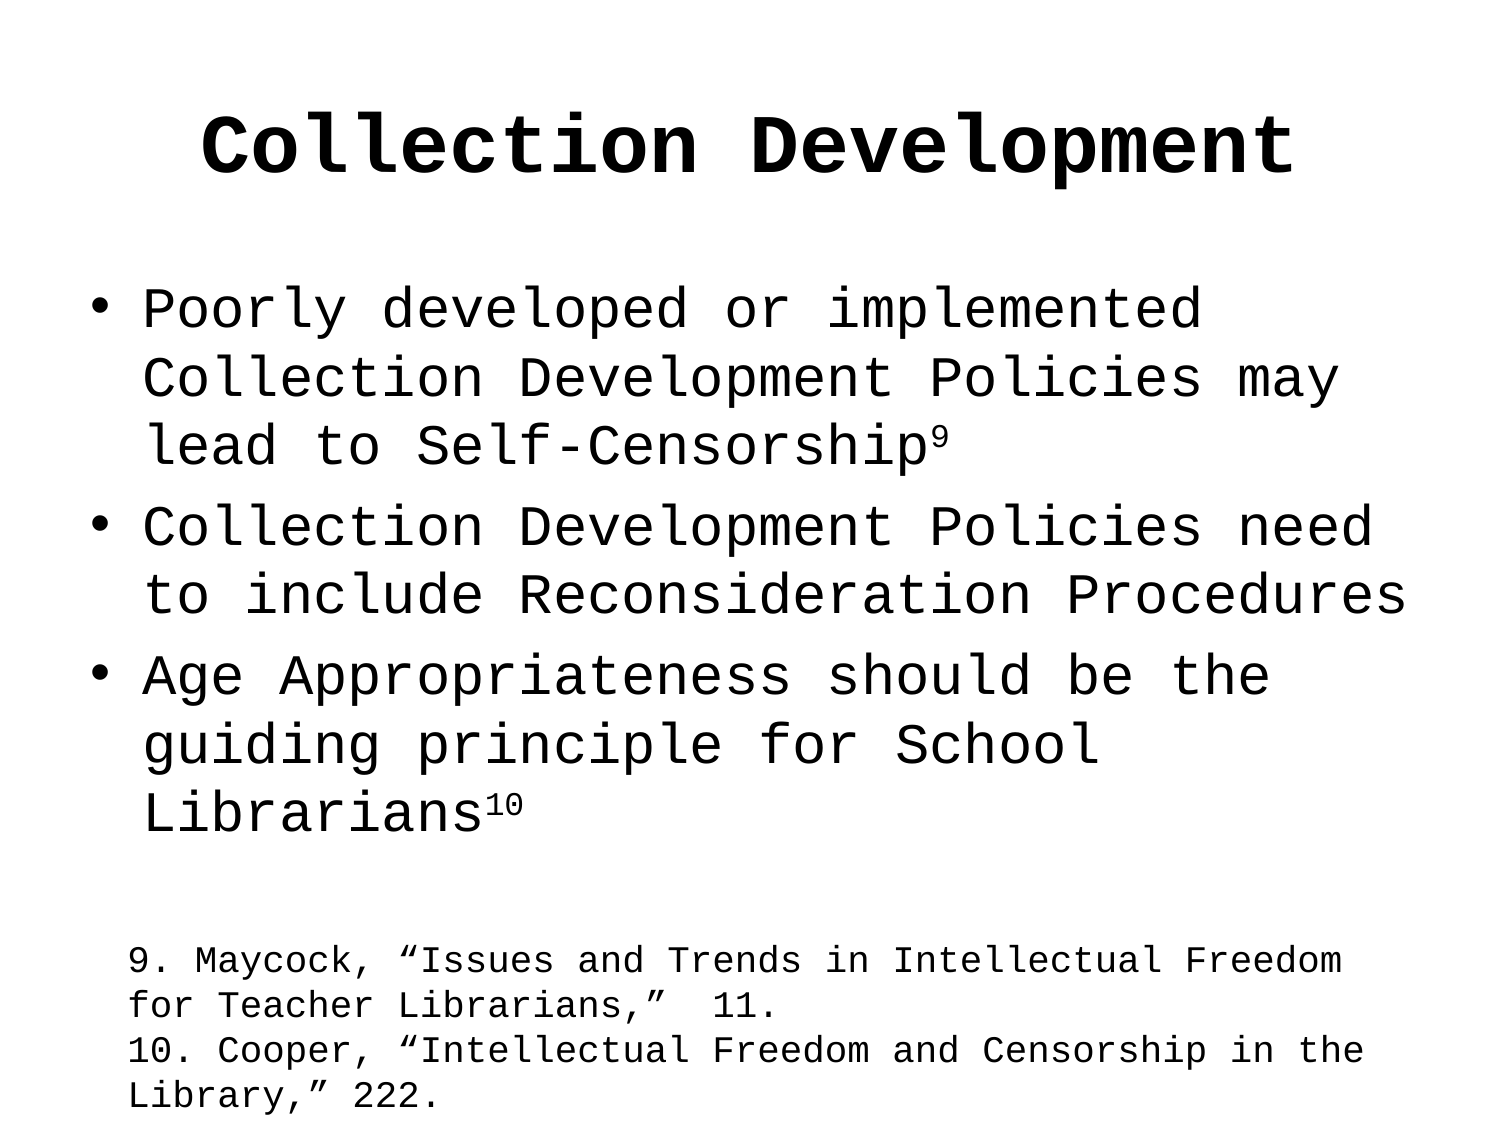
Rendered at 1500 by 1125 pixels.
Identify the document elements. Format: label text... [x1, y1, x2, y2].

list Poorly developed or implemented Collection Development Policies may lead to Self-Censorship9 Collection Development Policies need to include Reconsideration Procedures Age Appropriateness should be the guiding principle for School Librarians10 [75, 262, 1425, 925]
text_box 9. Maycock, “Issues and Trends in Intellectual Freedom for Teacher Librarians,” 11. 10. Cooper, “Intellectual Freedom and Censorship in the Library,” 222. [112, 928, 1400, 1123]
title Collection Development [75, 45, 1425, 233]
